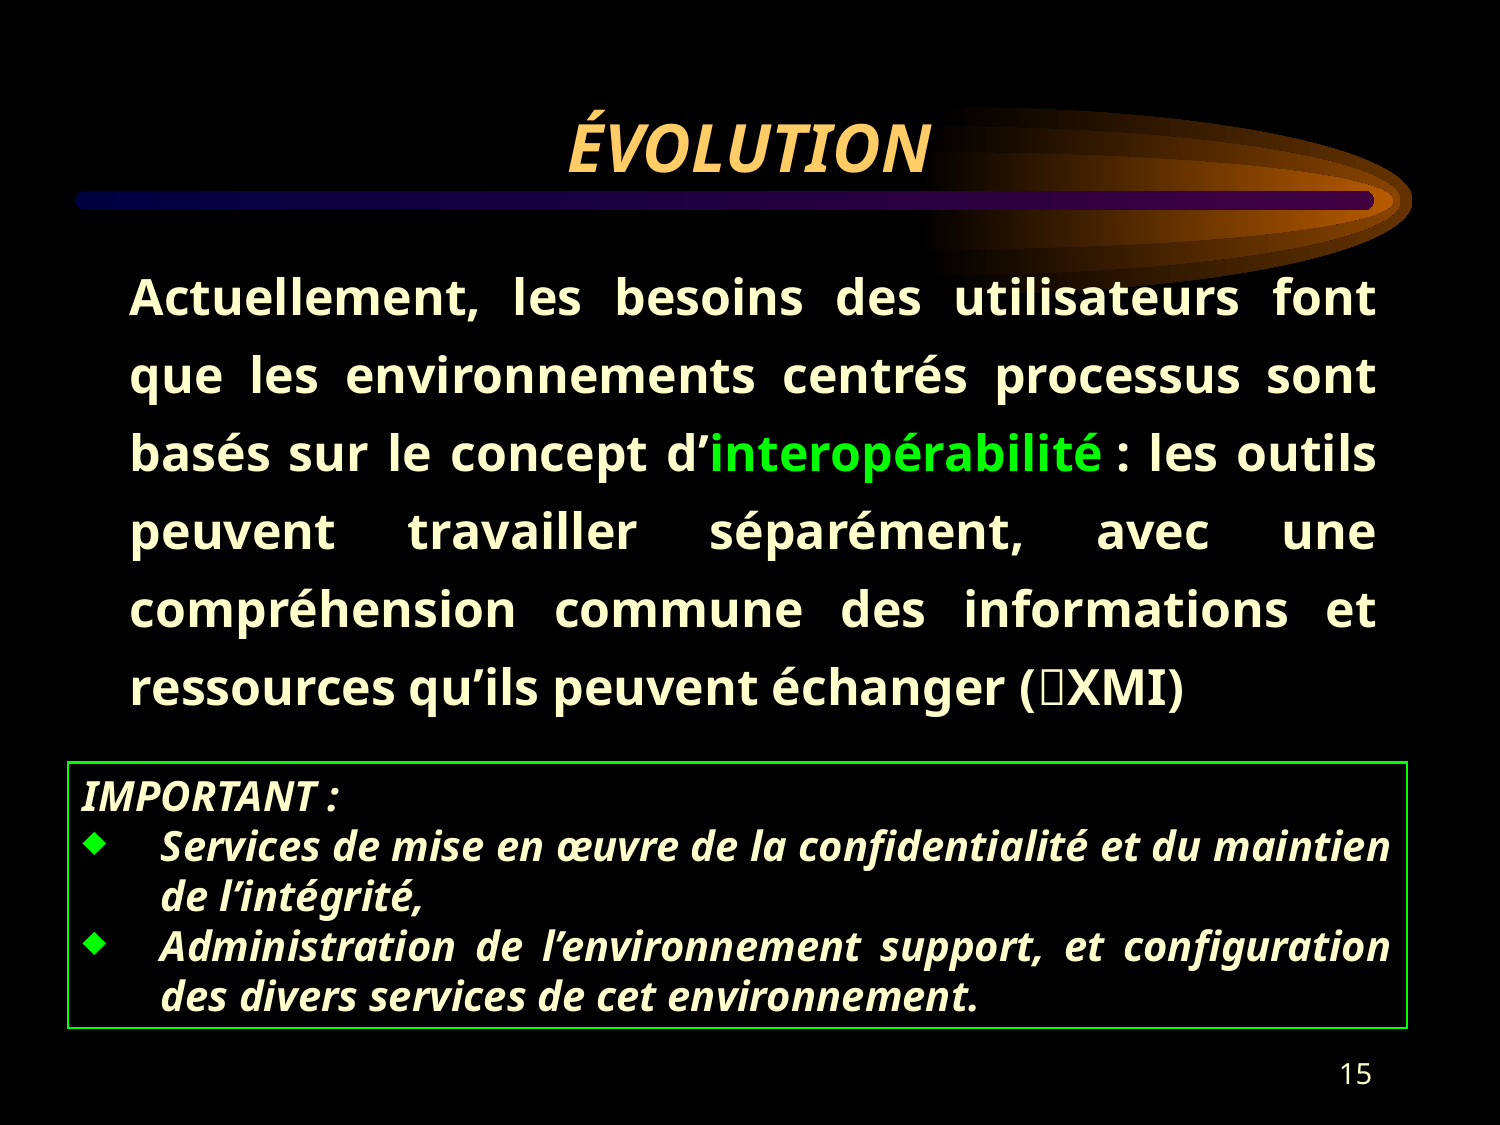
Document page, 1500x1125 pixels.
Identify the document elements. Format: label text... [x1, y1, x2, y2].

text_box IMPORTANT : Services de mise en œuvre de la confidentialité et du maintien de l’intégrité, Administration de l’environnement support, et configuration des divers services de cet environnement. [67, 762, 1408, 1028]
slide_number 15 [1074, 1037, 1388, 1113]
title ÉVOLUTION [112, 73, 1388, 262]
text_box Actuellement, les besoins des utilisateurs font que les environnements centrés processus sont basés sur le concept d’interopérabilité : les outils peuvent travailler séparément, avec une compréhension commune des informations et ressources qu’ils peuvent échanger (XMI) [115, 239, 1393, 723]
